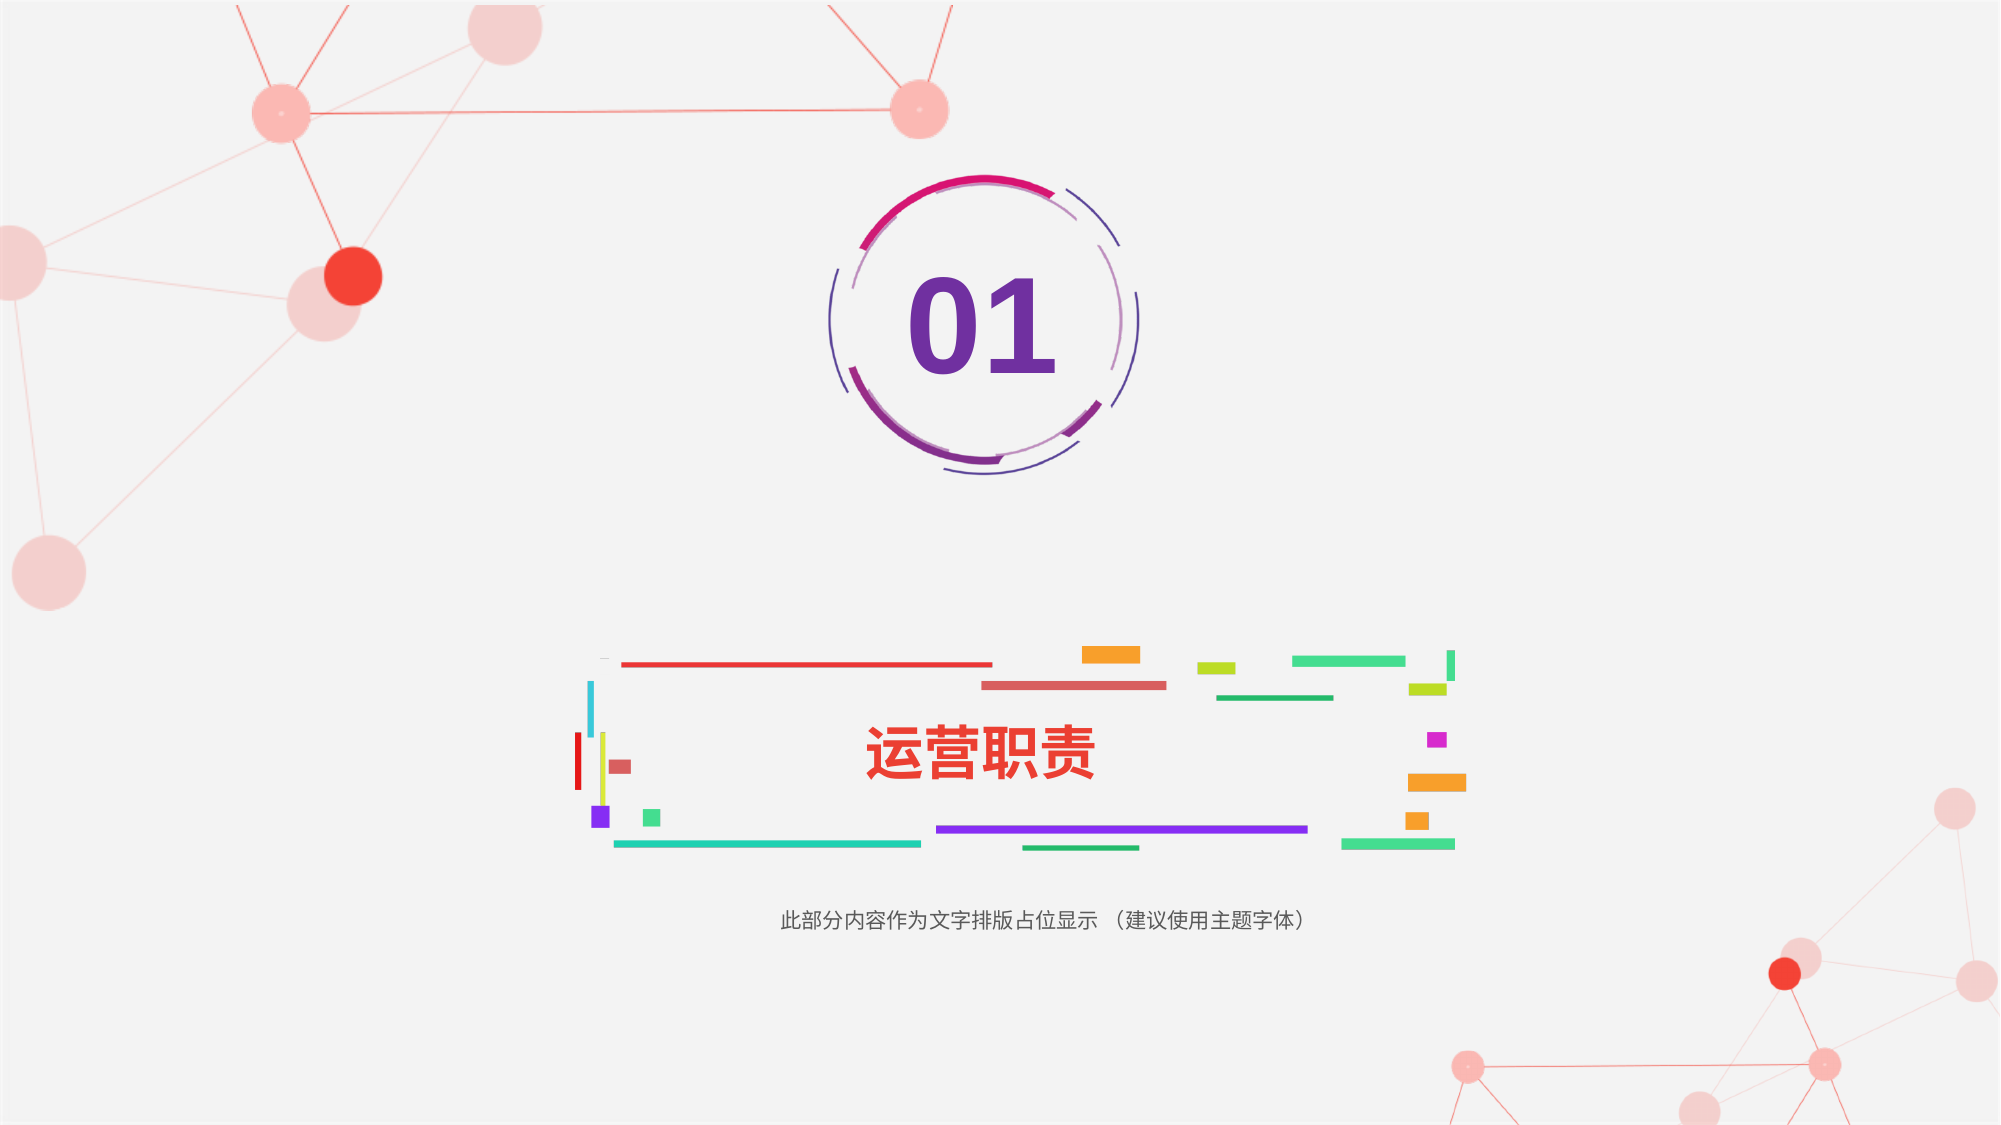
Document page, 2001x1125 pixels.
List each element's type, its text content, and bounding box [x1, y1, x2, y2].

text_box 此部分内容作为文字排版占位显示 （建议使用主题字体） [693, 891, 1344, 944]
picture [0, 0, 2001, 1125]
